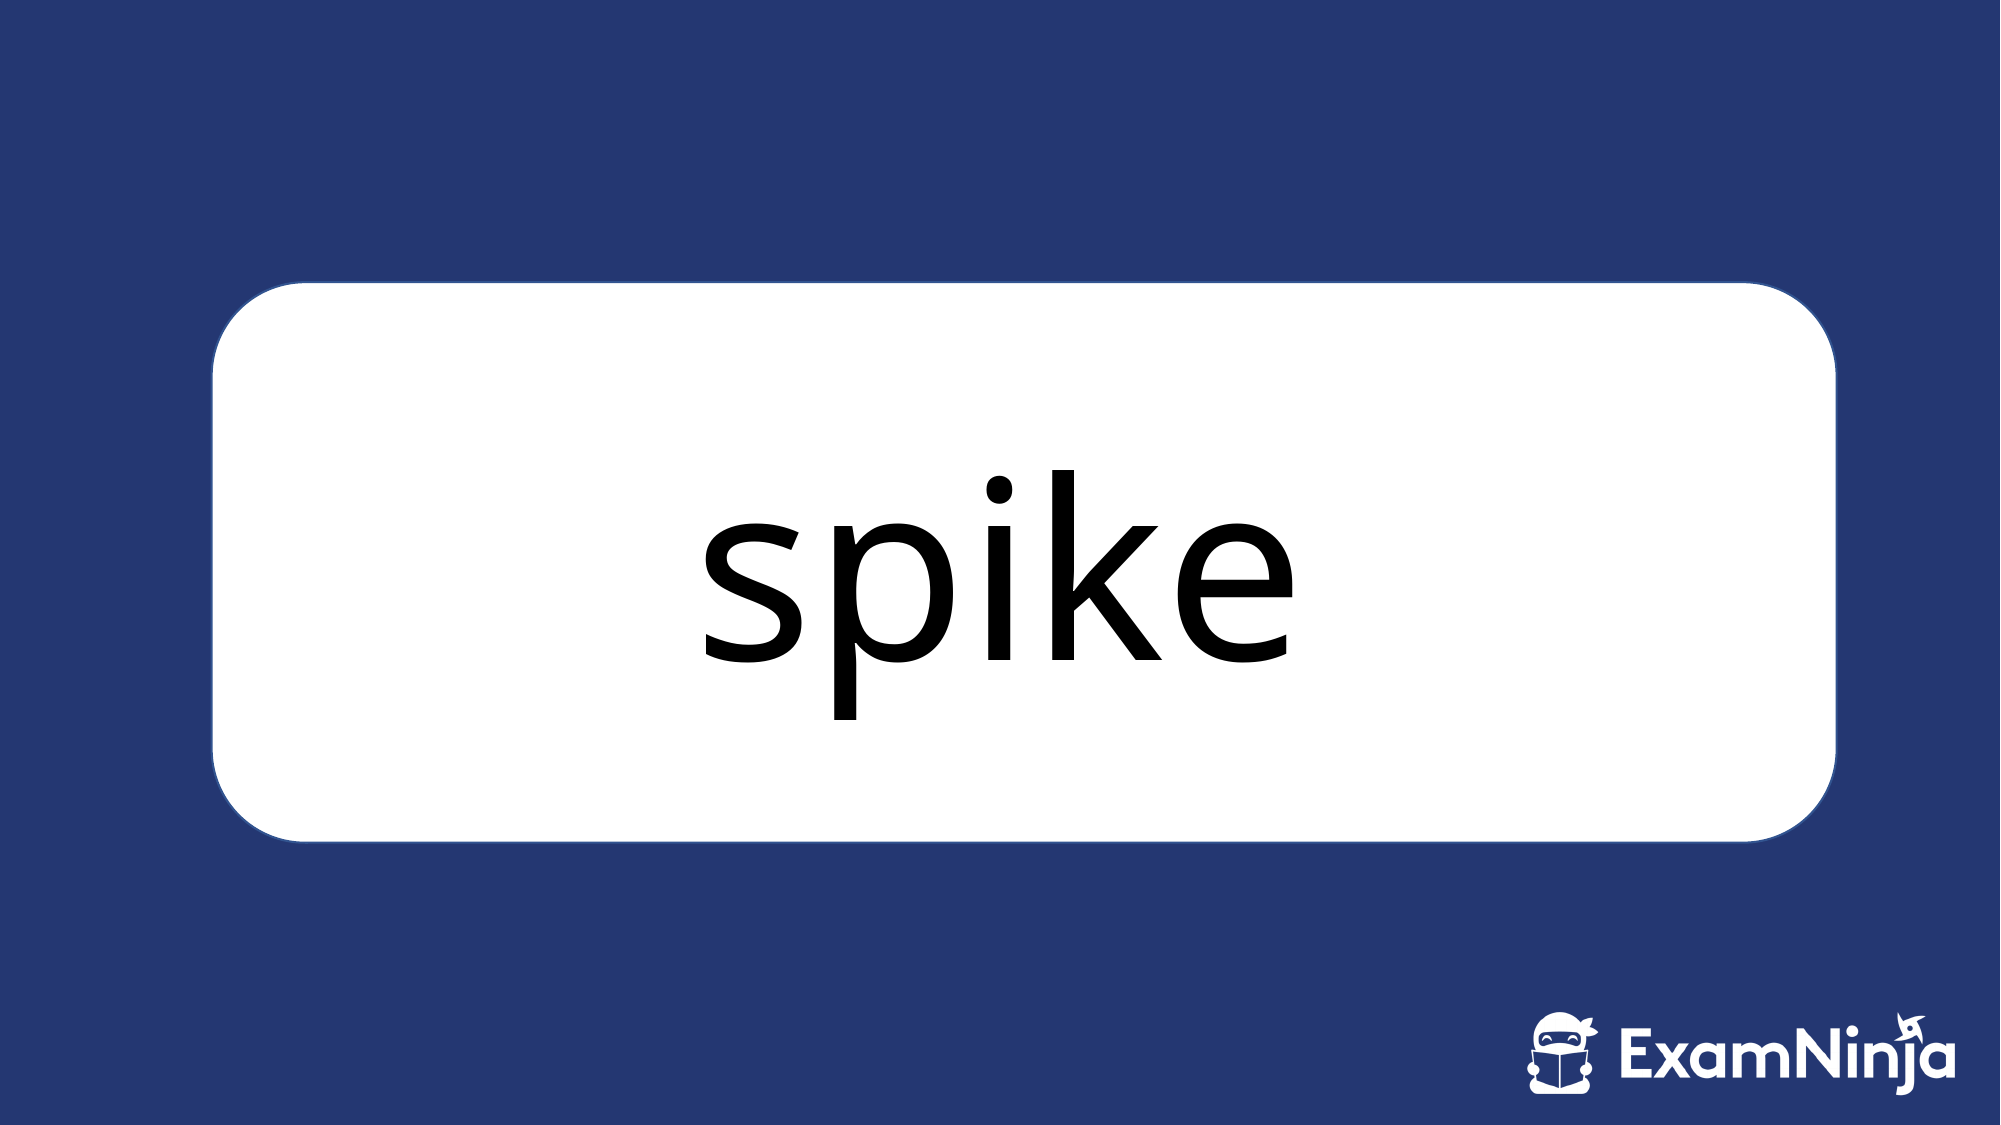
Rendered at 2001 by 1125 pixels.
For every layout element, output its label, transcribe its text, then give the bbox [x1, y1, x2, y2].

text_box [210, 281, 1838, 403]
picture [1501, 1003, 1979, 1102]
text_box spike [143, 403, 1857, 719]
text_box [210, 719, 1838, 844]
